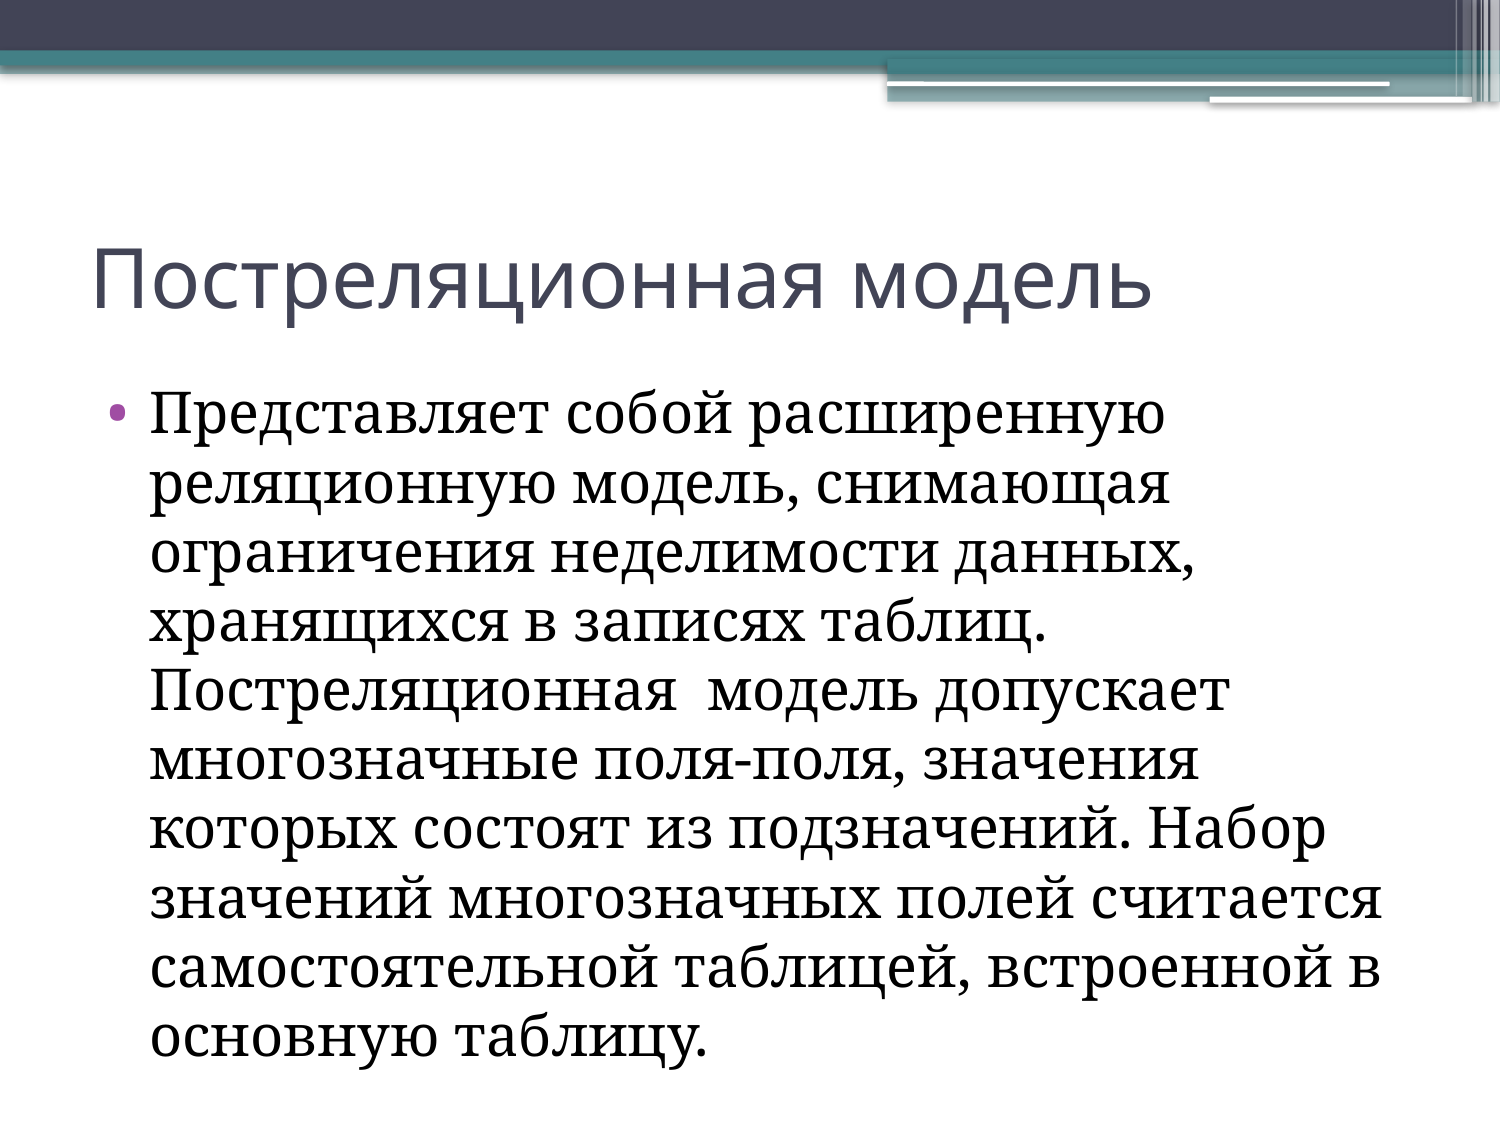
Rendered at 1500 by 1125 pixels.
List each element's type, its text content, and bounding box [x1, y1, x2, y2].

list Представляет собой расширенную реляционную модель, снимающая ограничения неделимости данных, хранящихся в записях таблиц. Постреляционная модель допускает многозначные поля-поля, значения которых состоят из подзначений. Набор значений многозначных полей считается самостоятельной таблицей, встроенной в основную таблицу. [75, 368, 1425, 1079]
title Постреляционная модель [75, 187, 1425, 363]
